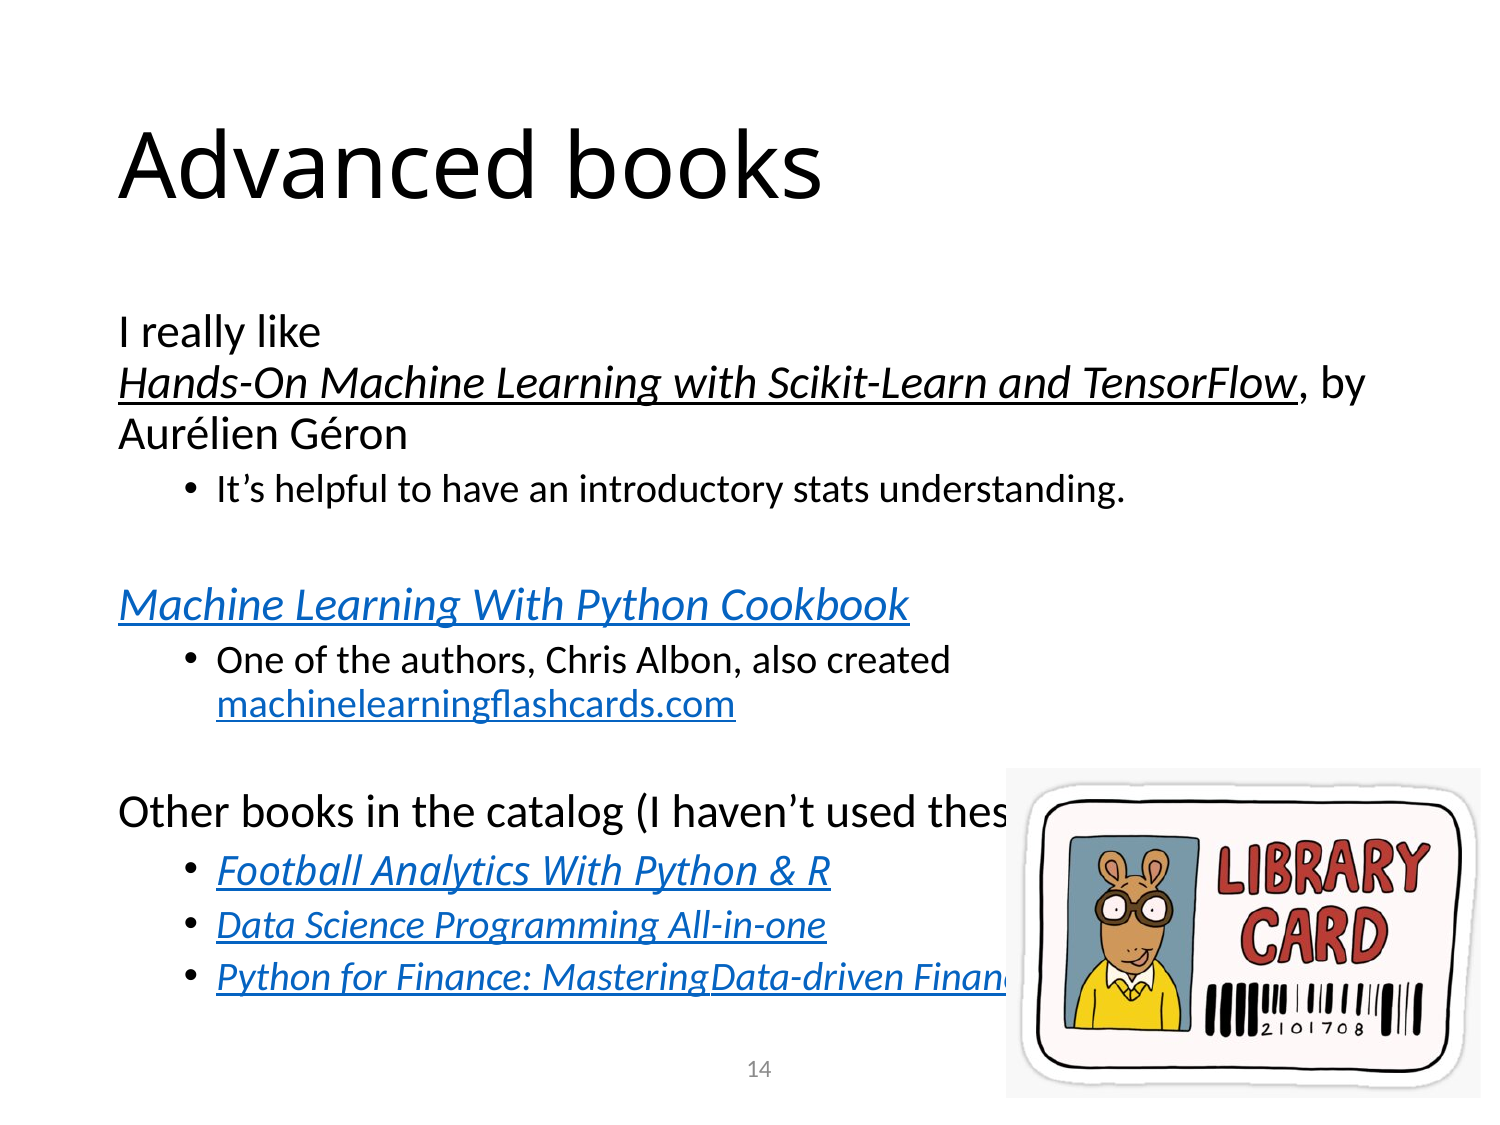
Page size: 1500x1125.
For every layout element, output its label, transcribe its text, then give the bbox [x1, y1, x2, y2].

picture [1005, 768, 1481, 1098]
list I really like Hands-On Machine Learning with Scikit-Learn and TensorFlow, by Aurélien Géron It’s helpful to have an introductory stats understanding. Machine Learning With Python Cookbook One of the authors, Chris Albon, also created machinelearningflashcards.com Other books in the catalog (I haven’t used these specifically): Football Analytics With Python & R Data Science Programming All-in-one Python for Finance: Mastering Data-driven Finance [103, 299, 1397, 1014]
title Advanced books [103, 59, 1397, 278]
slide_number 14 [449, 1037, 787, 1098]
